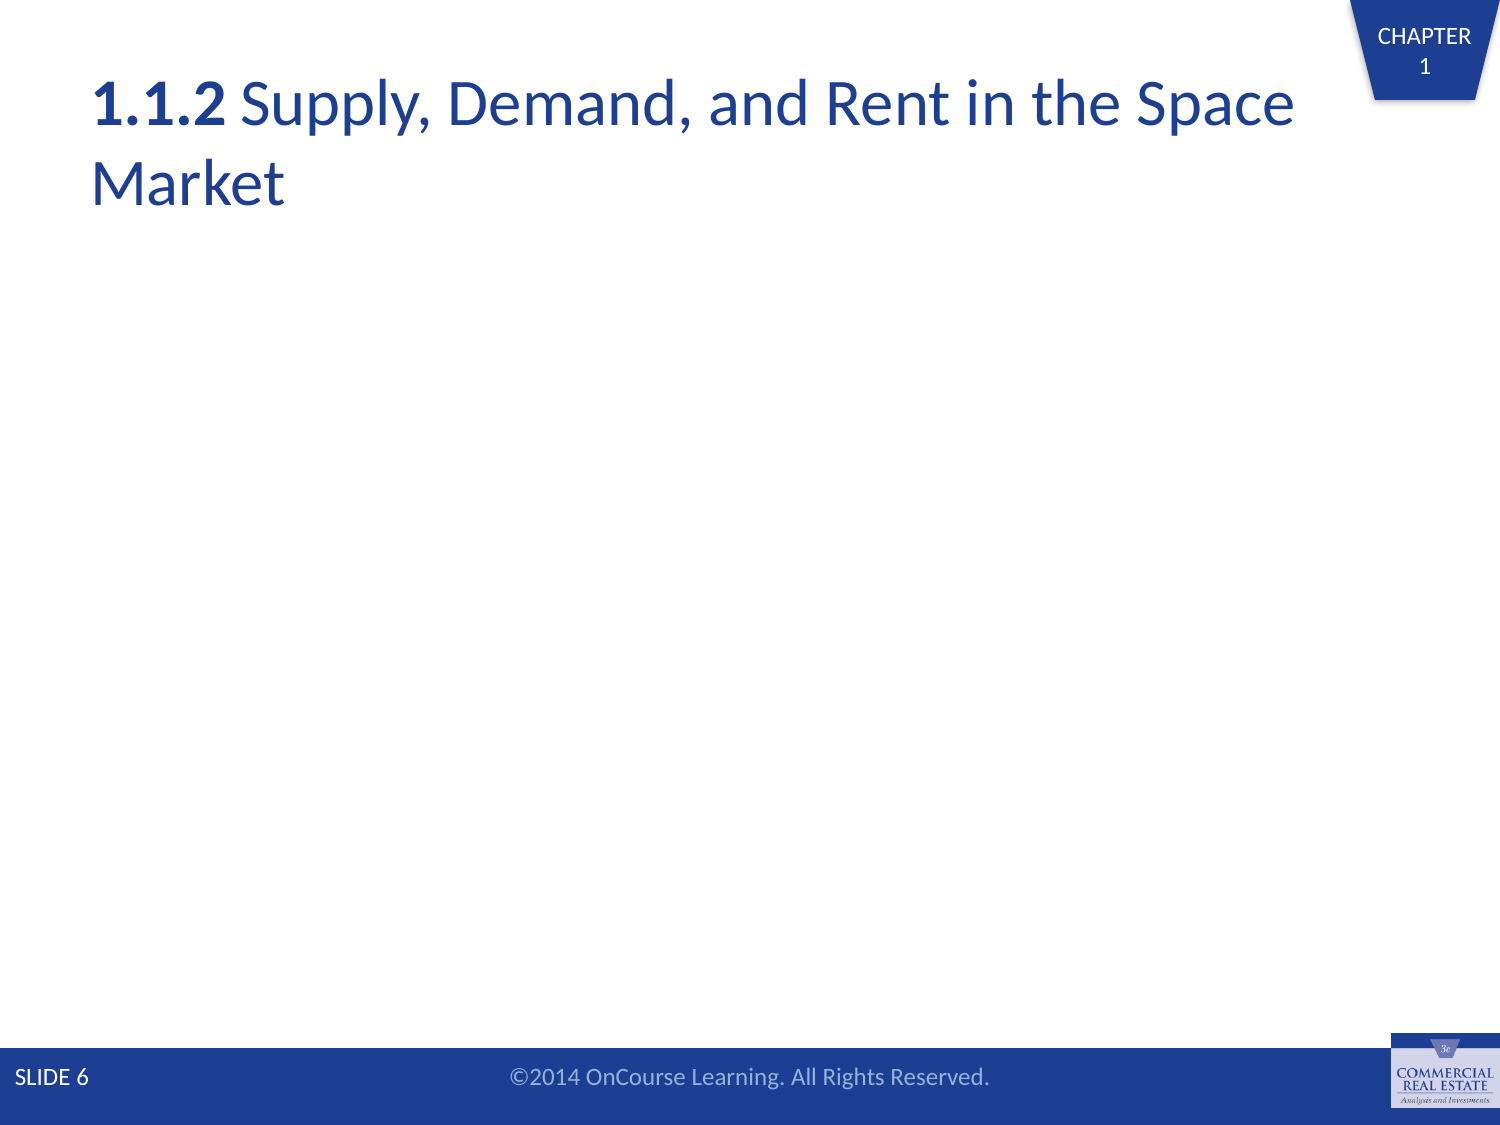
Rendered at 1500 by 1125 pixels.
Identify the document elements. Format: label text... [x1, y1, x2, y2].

picture [1391, 1033, 1500, 1108]
slide_number SLIDE 6 [0, 1052, 350, 1113]
title 1.1.2 Supply, Demand, and Rent in the Space Market [75, 45, 1350, 233]
